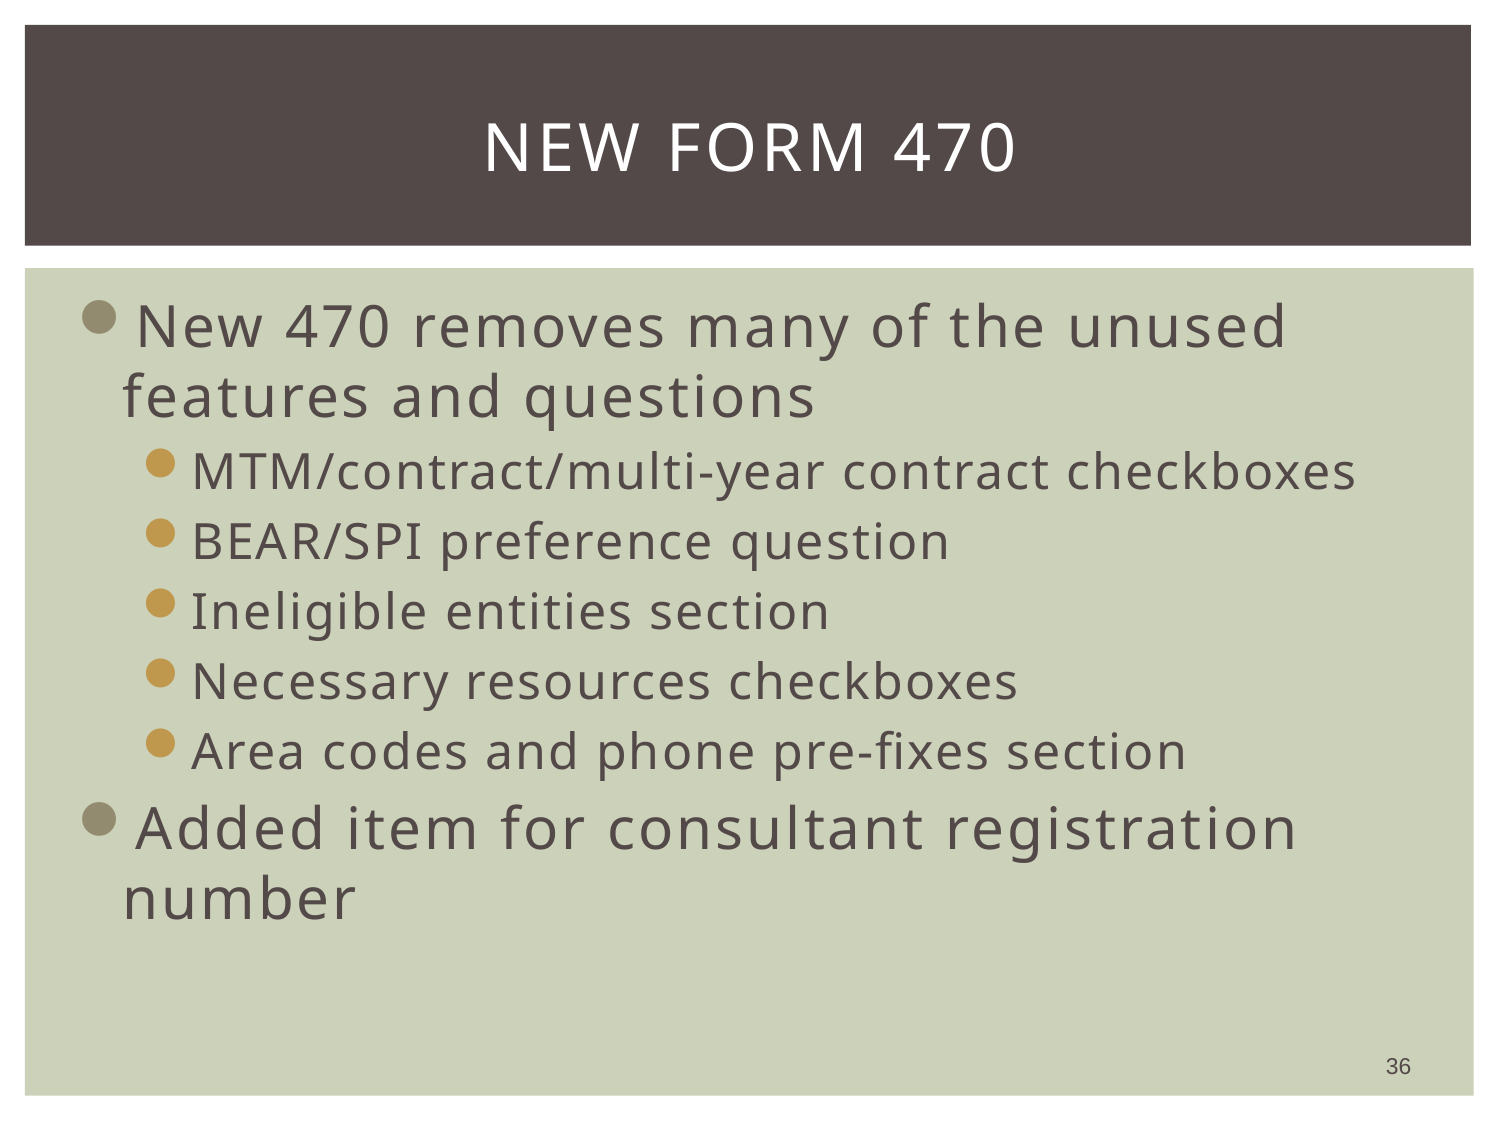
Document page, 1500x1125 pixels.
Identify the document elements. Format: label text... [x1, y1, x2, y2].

list New 470 removes many of the unused features and questions MTM/contract/multi-year contract checkboxes BEAR/SPI preference question Ineligible entities section Necessary resources checkboxes Area codes and phone pre-fixes section Added item for consultant registration number [62, 282, 1442, 1005]
slide_number 36 [1349, 1041, 1448, 1089]
title New Form 470 [62, 58, 1438, 232]
